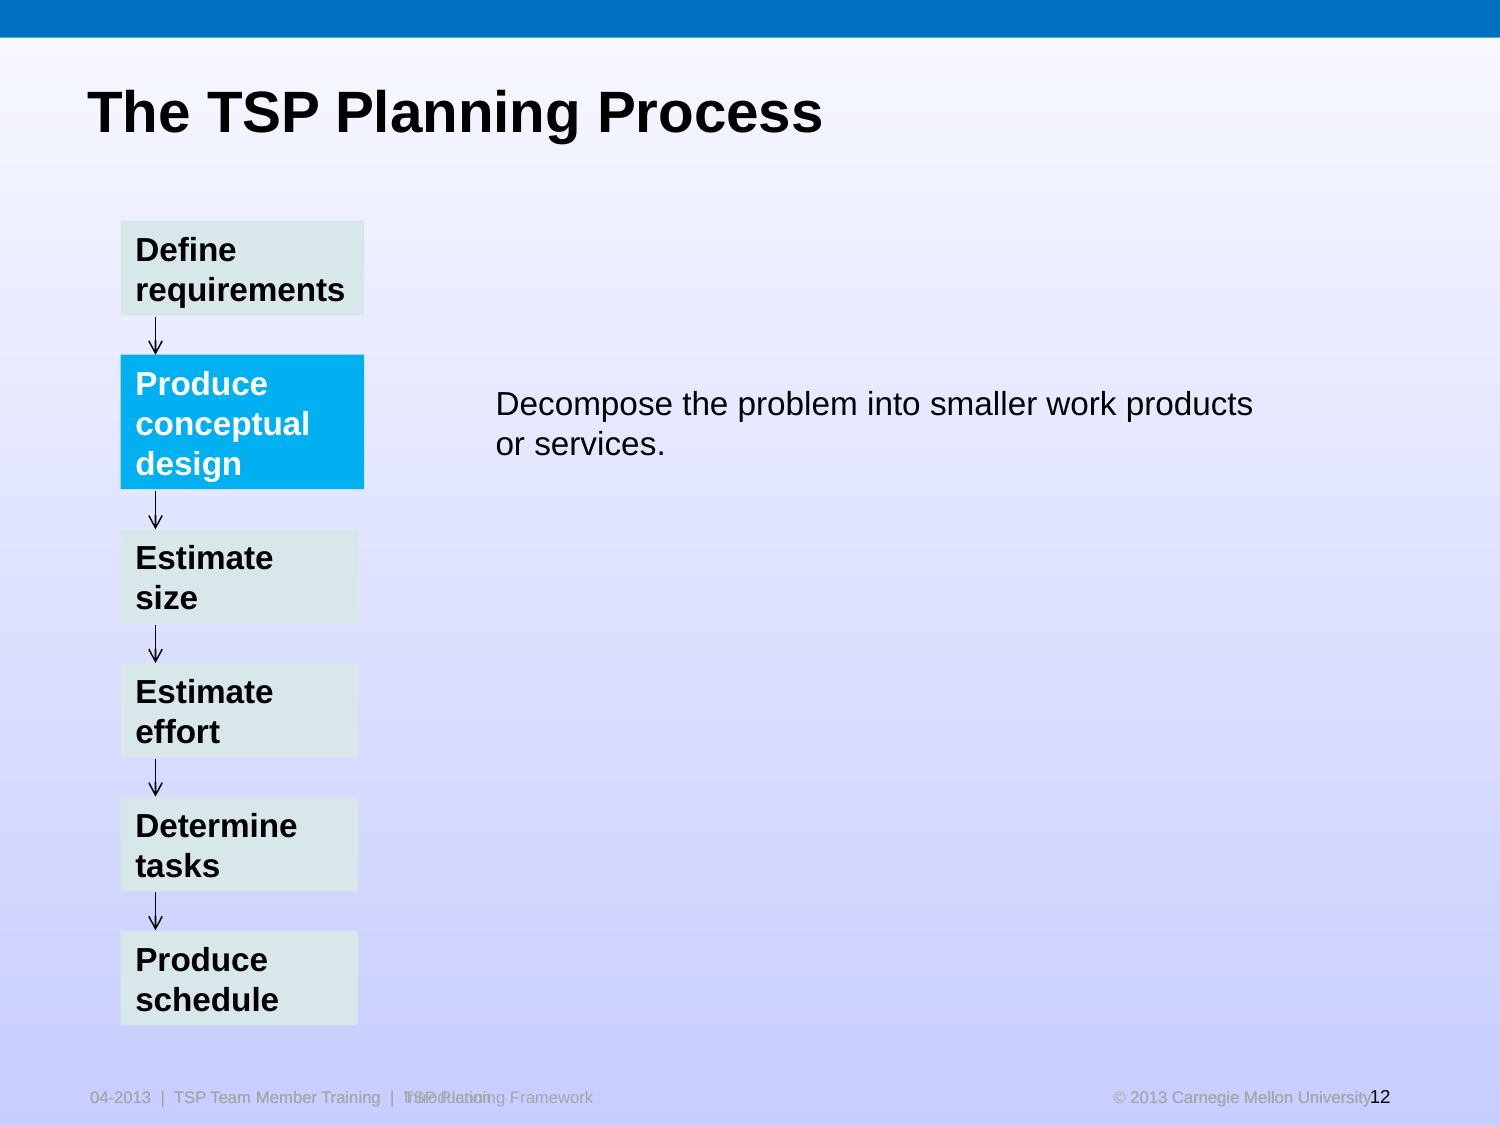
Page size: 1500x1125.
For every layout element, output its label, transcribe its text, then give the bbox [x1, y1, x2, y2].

title The TSP Planning Process [87, 87, 1439, 226]
text_box Estimate effort [120, 662, 358, 758]
text_box Decompose the problem into smaller work products or services. [480, 374, 1270, 470]
text_box Produce conceptual design [120, 354, 365, 490]
text_box Estimate size [120, 529, 358, 624]
text_box Produce schedule [120, 930, 358, 1026]
text_box Determine tasks [120, 796, 358, 892]
text_box Define requirements [120, 220, 365, 316]
